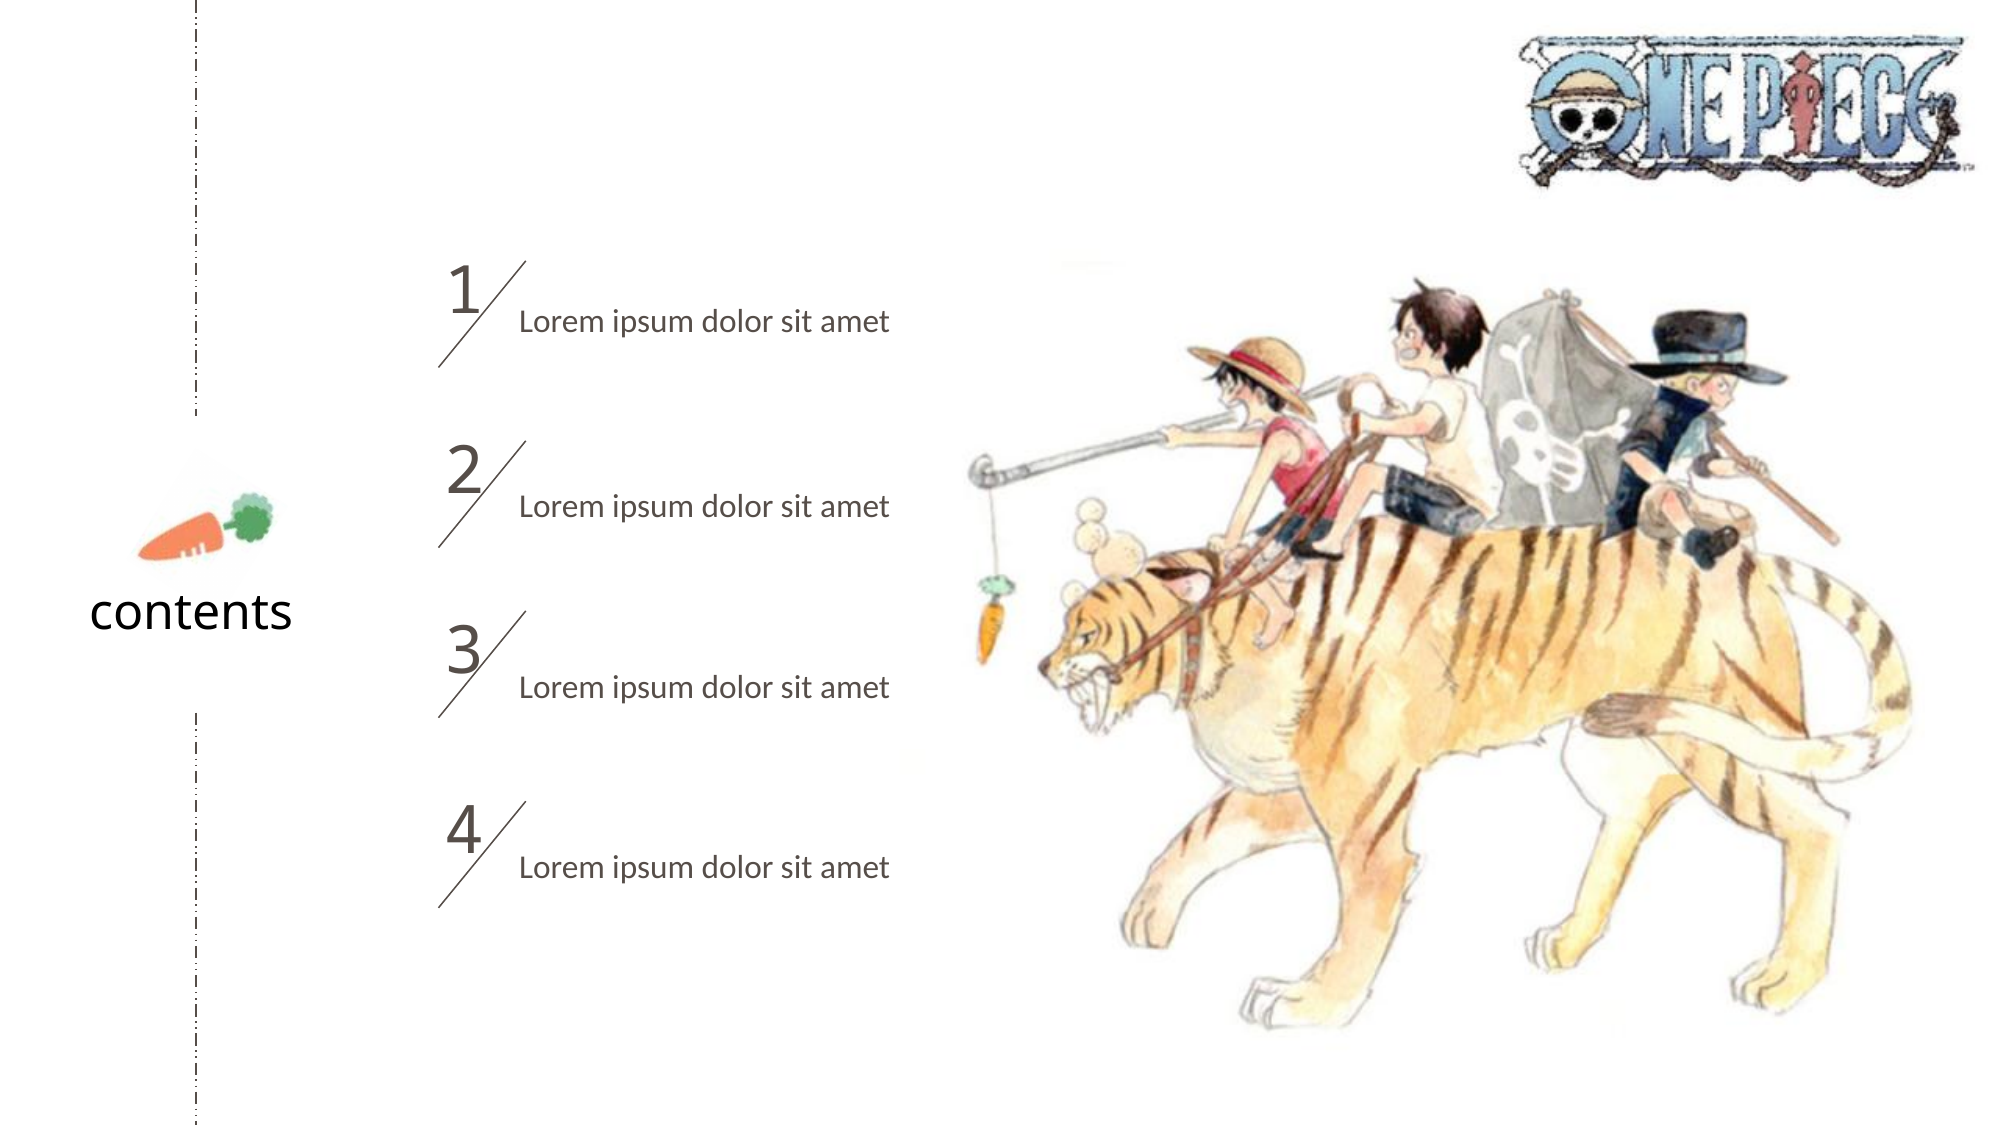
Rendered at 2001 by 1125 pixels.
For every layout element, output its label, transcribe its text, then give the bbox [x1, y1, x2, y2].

picture [128, 450, 287, 598]
text_box Lorem ipsum dolor sit amet [531, 832, 1303, 898]
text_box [438, 260, 526, 368]
text_box Lorem ipsum dolor sit amet [531, 291, 1303, 358]
text_box [0, 0, 2000, 1125]
text_box 2 [429, 419, 498, 514]
text_box 4 [429, 779, 498, 875]
text_box contents [74, 572, 343, 648]
text_box 1 [429, 239, 498, 334]
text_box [438, 610, 526, 718]
text_box Lorem ipsum dolor sit amet [531, 652, 1303, 718]
text_box Lorem ipsum dolor sit amet [531, 471, 1303, 538]
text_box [438, 440, 526, 548]
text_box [438, 800, 526, 909]
text_box 3 [429, 599, 498, 695]
